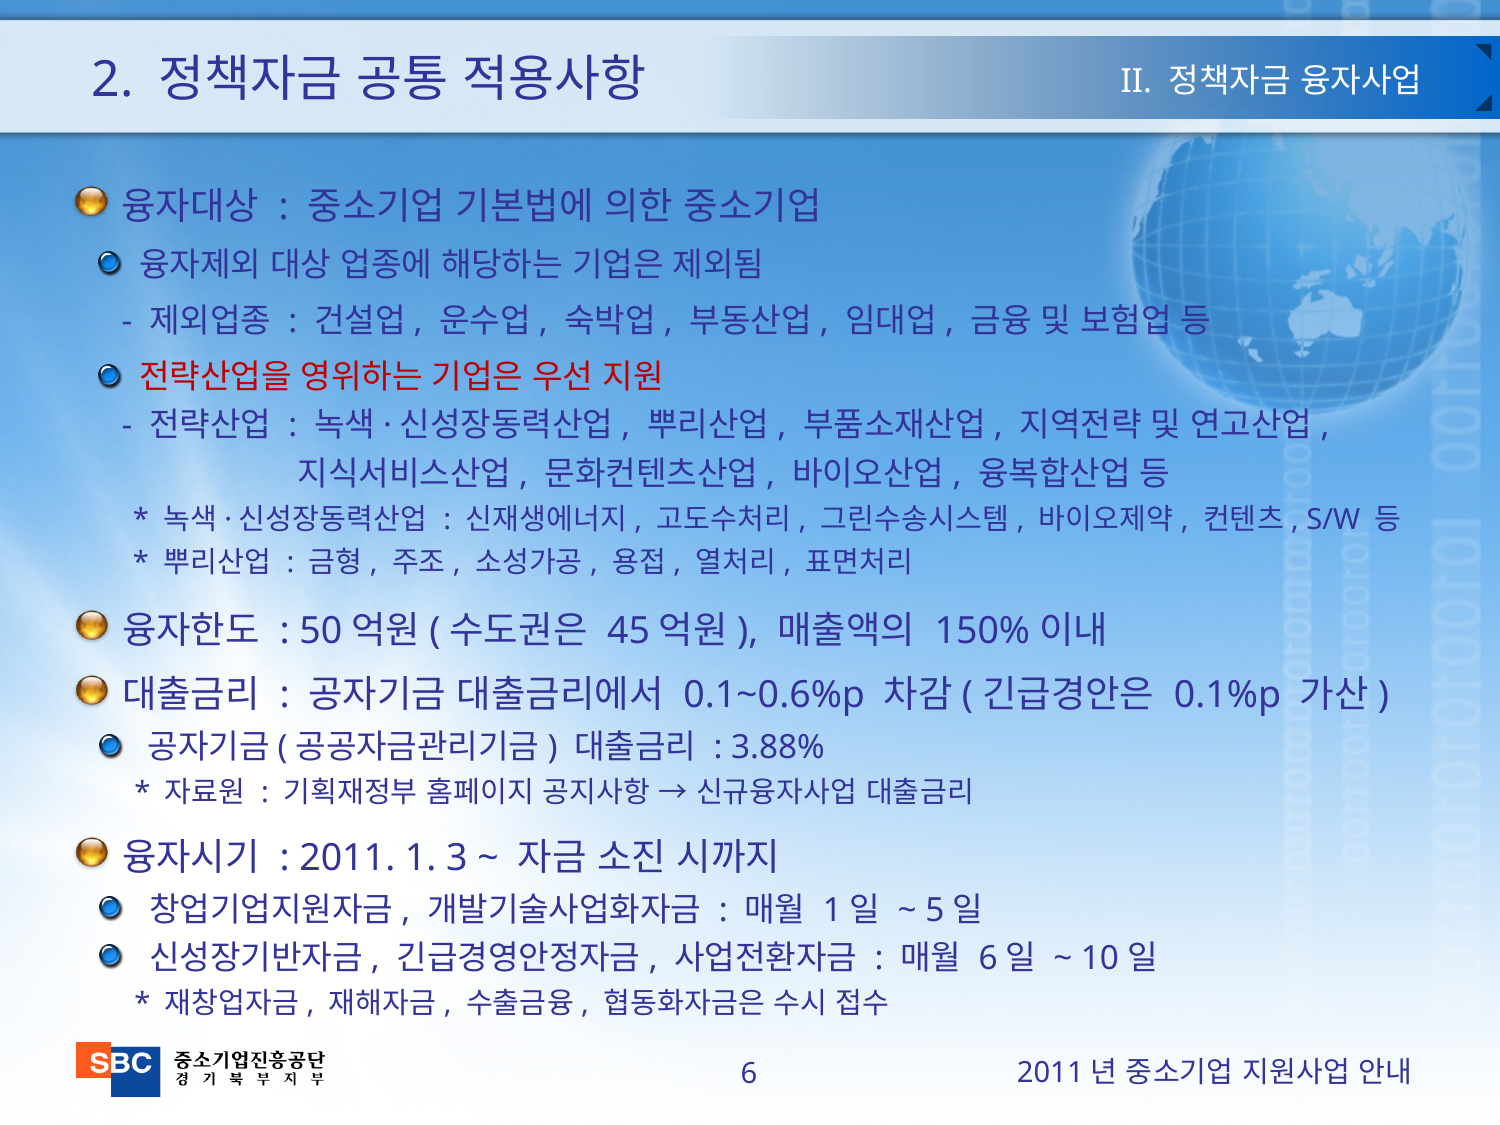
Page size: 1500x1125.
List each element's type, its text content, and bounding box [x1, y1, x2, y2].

text_box 융자제외 대상 업종에 해당하는 기업은 제외됨 - 제외업종 : 건설업, 운수업, 숙박업, 부동산업, 임대업, 금융 및 보험업 등 전략산업을 영위하는 기업은 우선 지원 - 전략산업 : 녹색·신성장동력산업, 뿌리산업, 부품소재산업, 지역전략 및 연고산업, 지식서비스산업, 문화컨텐츠산업, 바이오산업, 융복합산업 등 * 녹색·신성장동력산업 : 신재생에너지, 고도수처리, 그린수송시스템, 바이오제약, 컨텐츠, S/W 등 * 뿌리산업 : 금형, 주조, 소성가공, 용접, 열처리, 표면처리 [80, 227, 1440, 586]
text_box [72, 657, 1423, 724]
text_box 공자기금(공공자금관리기금) 대출금리 : 3.88% * 자료원 : 기획재정부 홈페이지 공지사항 → 신규융자사업 대출금리 [82, 732, 1405, 816]
text_box 창업기업지원자금, 개발기술사업화자금 : 매월 1일 ~ 5일 신성장기반자금, 긴급경영안정자금, 사업전환자금 : 매월 6일 ~ 10일 * 재창업자금, 재해자금, 수출금융, 협동화자금은 수시 접수 [82, 894, 1405, 1027]
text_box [72, 593, 1423, 657]
picture [0, 0, 1500, 1125]
text_box II. 정책자금 융자사업 [1105, 51, 1438, 107]
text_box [71, 169, 1196, 236]
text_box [72, 820, 1423, 887]
text_box 2. 정책자금 공통 적용사항 [77, 38, 662, 114]
